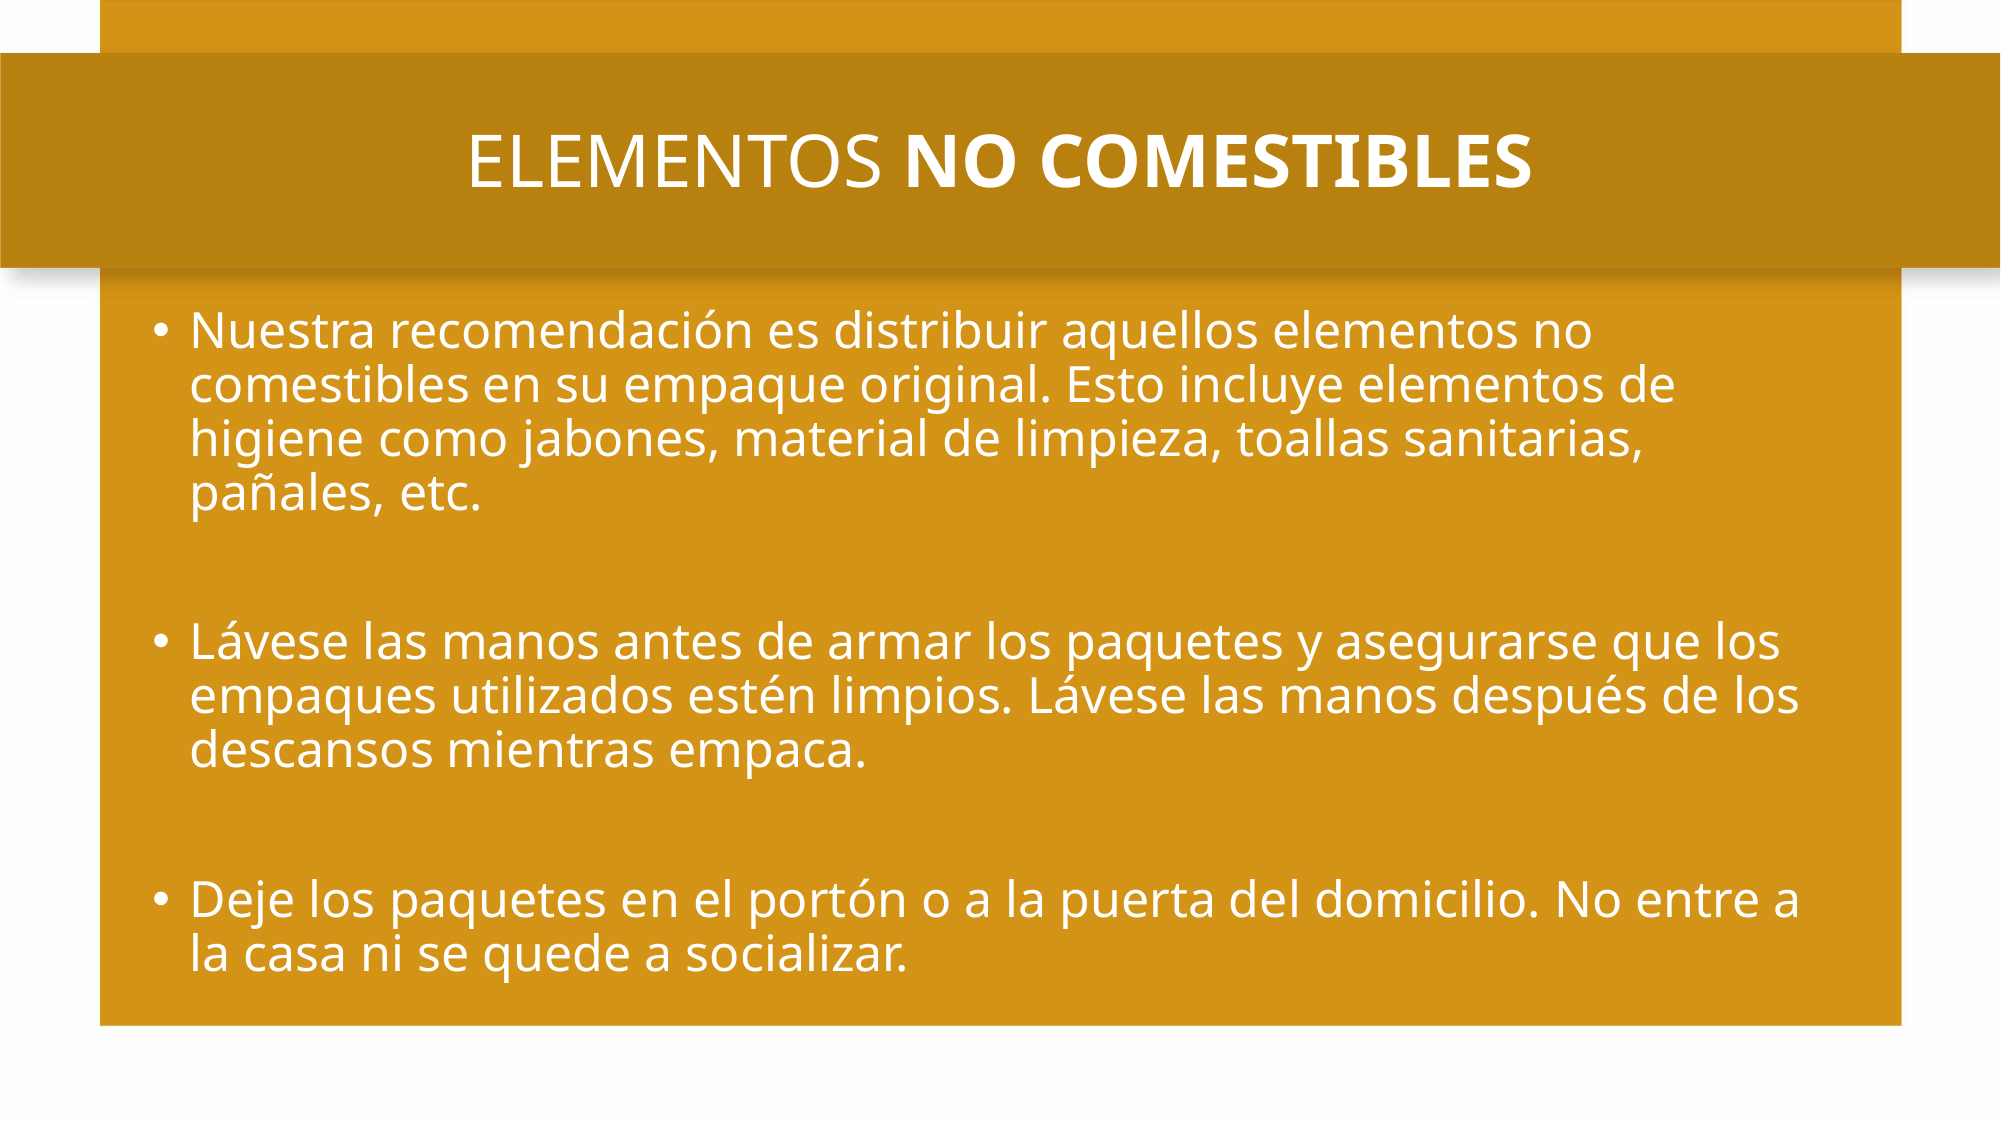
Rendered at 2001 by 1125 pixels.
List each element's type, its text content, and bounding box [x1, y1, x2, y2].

picture [0, 0, 2001, 1125]
list Nuestra recomendación es distribuir aquellos elementos no comestibles en su empaque original. Esto incluye elementos de higiene como jabones, material de limpieza, toallas sanitarias, pañales, etc. Lávese las manos antes de armar los paquetes y asegurarse que los empaques utilizados estén limpios. Lávese las manos después de los descansos mientras empaca. Deje los paquetes en el portón o a la puerta del domicilio. No entre a la casa ni se quede a socializar. [137, 297, 1863, 1012]
text_box ELEMENTOS NO COMESTIBLES [137, 55, 1863, 273]
